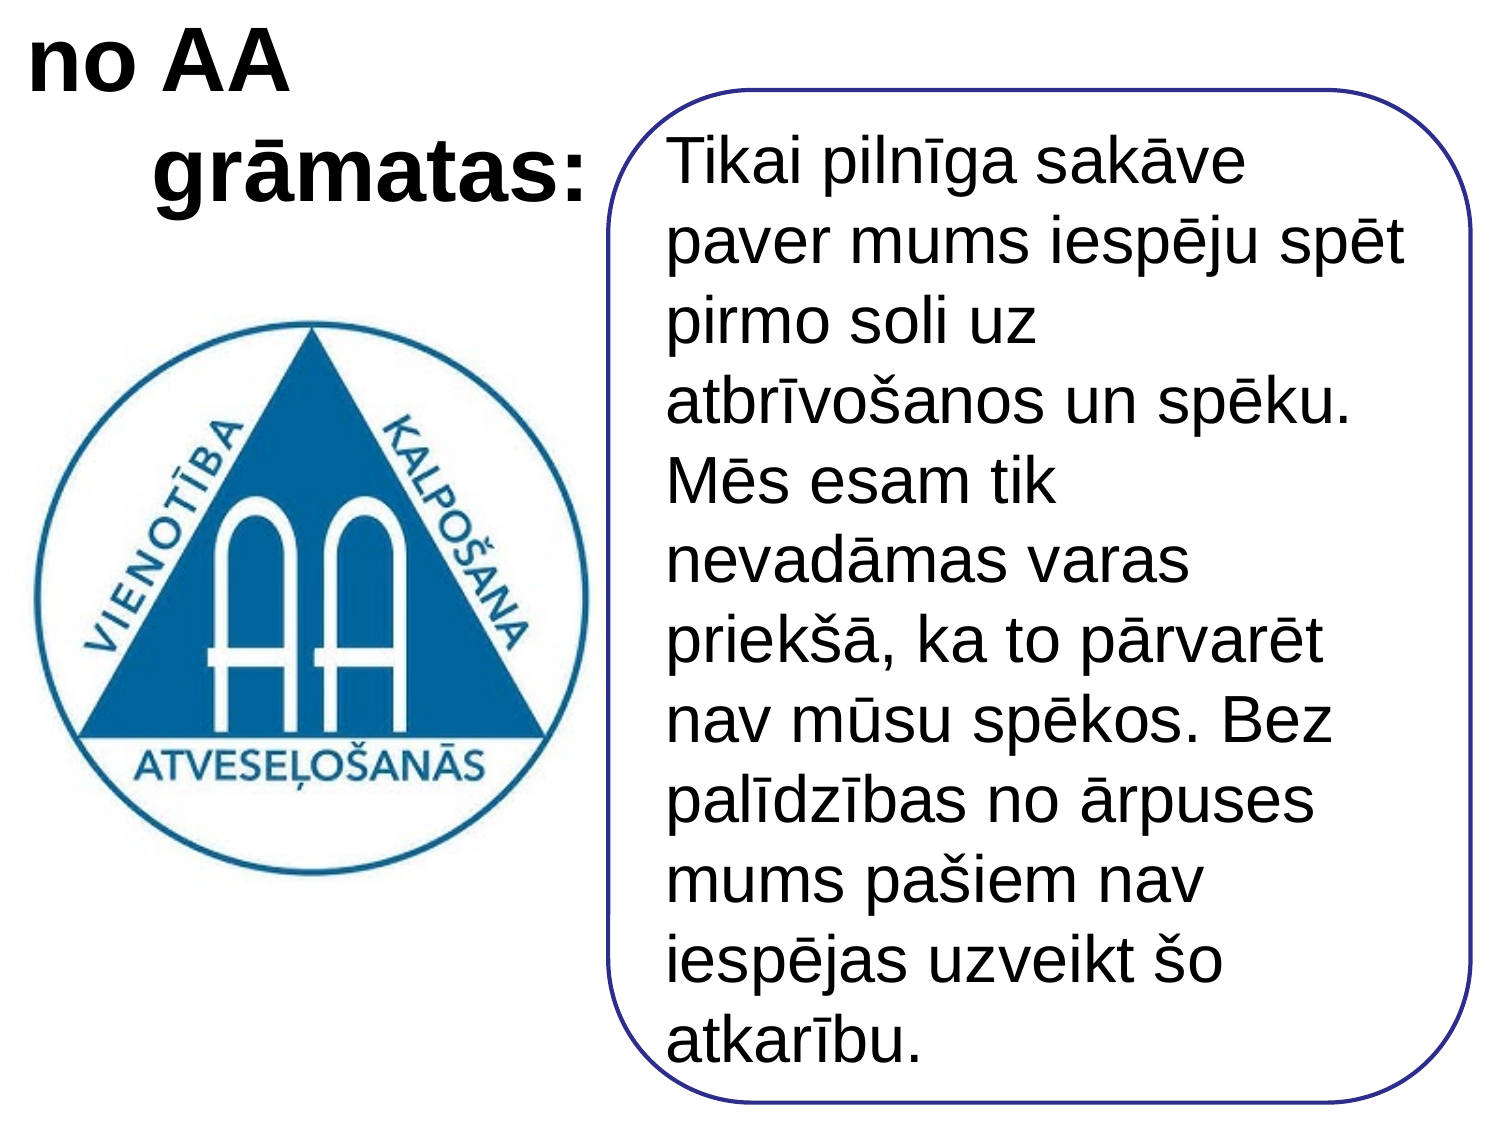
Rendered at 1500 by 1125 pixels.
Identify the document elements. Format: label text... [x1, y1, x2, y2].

text_box Tikai pilnīga sakāve paver mums iespēju spēt pirmo soli uz atbrīvošanos un spēku. Mēs esam tik nevadāmas varas priekšā, ka to pārvarēt nav mūsu spēkos. Bez palīdzības no ārpuses mums pašiem nav iespējas uzveikt šo atkarību. [606, 87, 1473, 1105]
slide_number 23 [1355, 1067, 1426, 1103]
title no AA grāmatas: [11, 35, 627, 185]
picture [0, 255, 627, 979]
